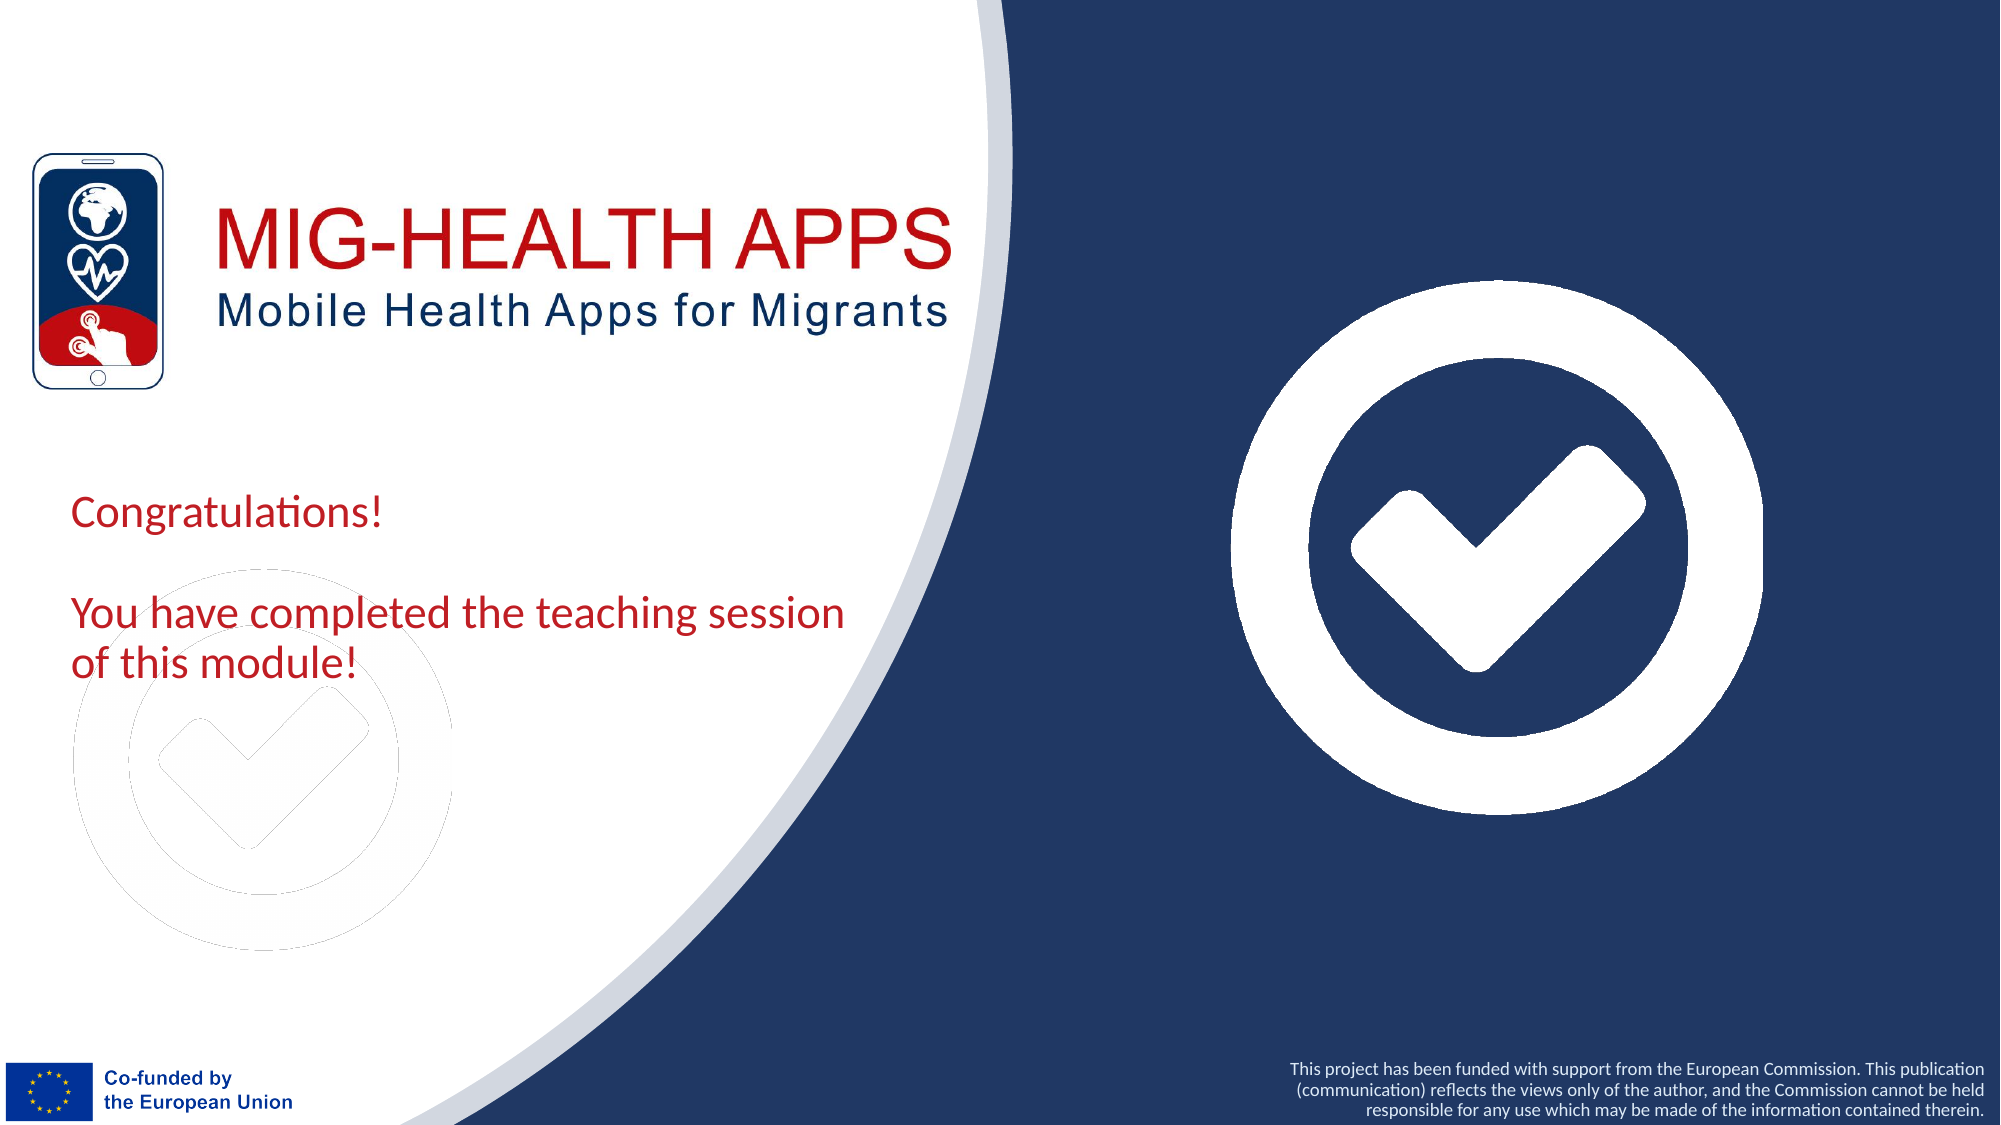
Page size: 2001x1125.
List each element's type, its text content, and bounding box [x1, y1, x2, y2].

text_box [402, 697, 874, 1125]
text_box Congratulations! You have completed the teaching session of this module! [55, 479, 882, 697]
picture [70, 569, 452, 951]
text_box [0, 0, 989, 1125]
picture [32, 152, 952, 390]
text_box This project has been funded with support from the European Commission. This publication (communication) reflects the views only of the author, and the Commission cannot be held responsible for any use which may be made of the information contained therein. [1201, 1038, 2000, 1125]
text_box [882, 0, 1013, 683]
picture [1, 1058, 304, 1125]
picture [1226, 279, 1763, 816]
